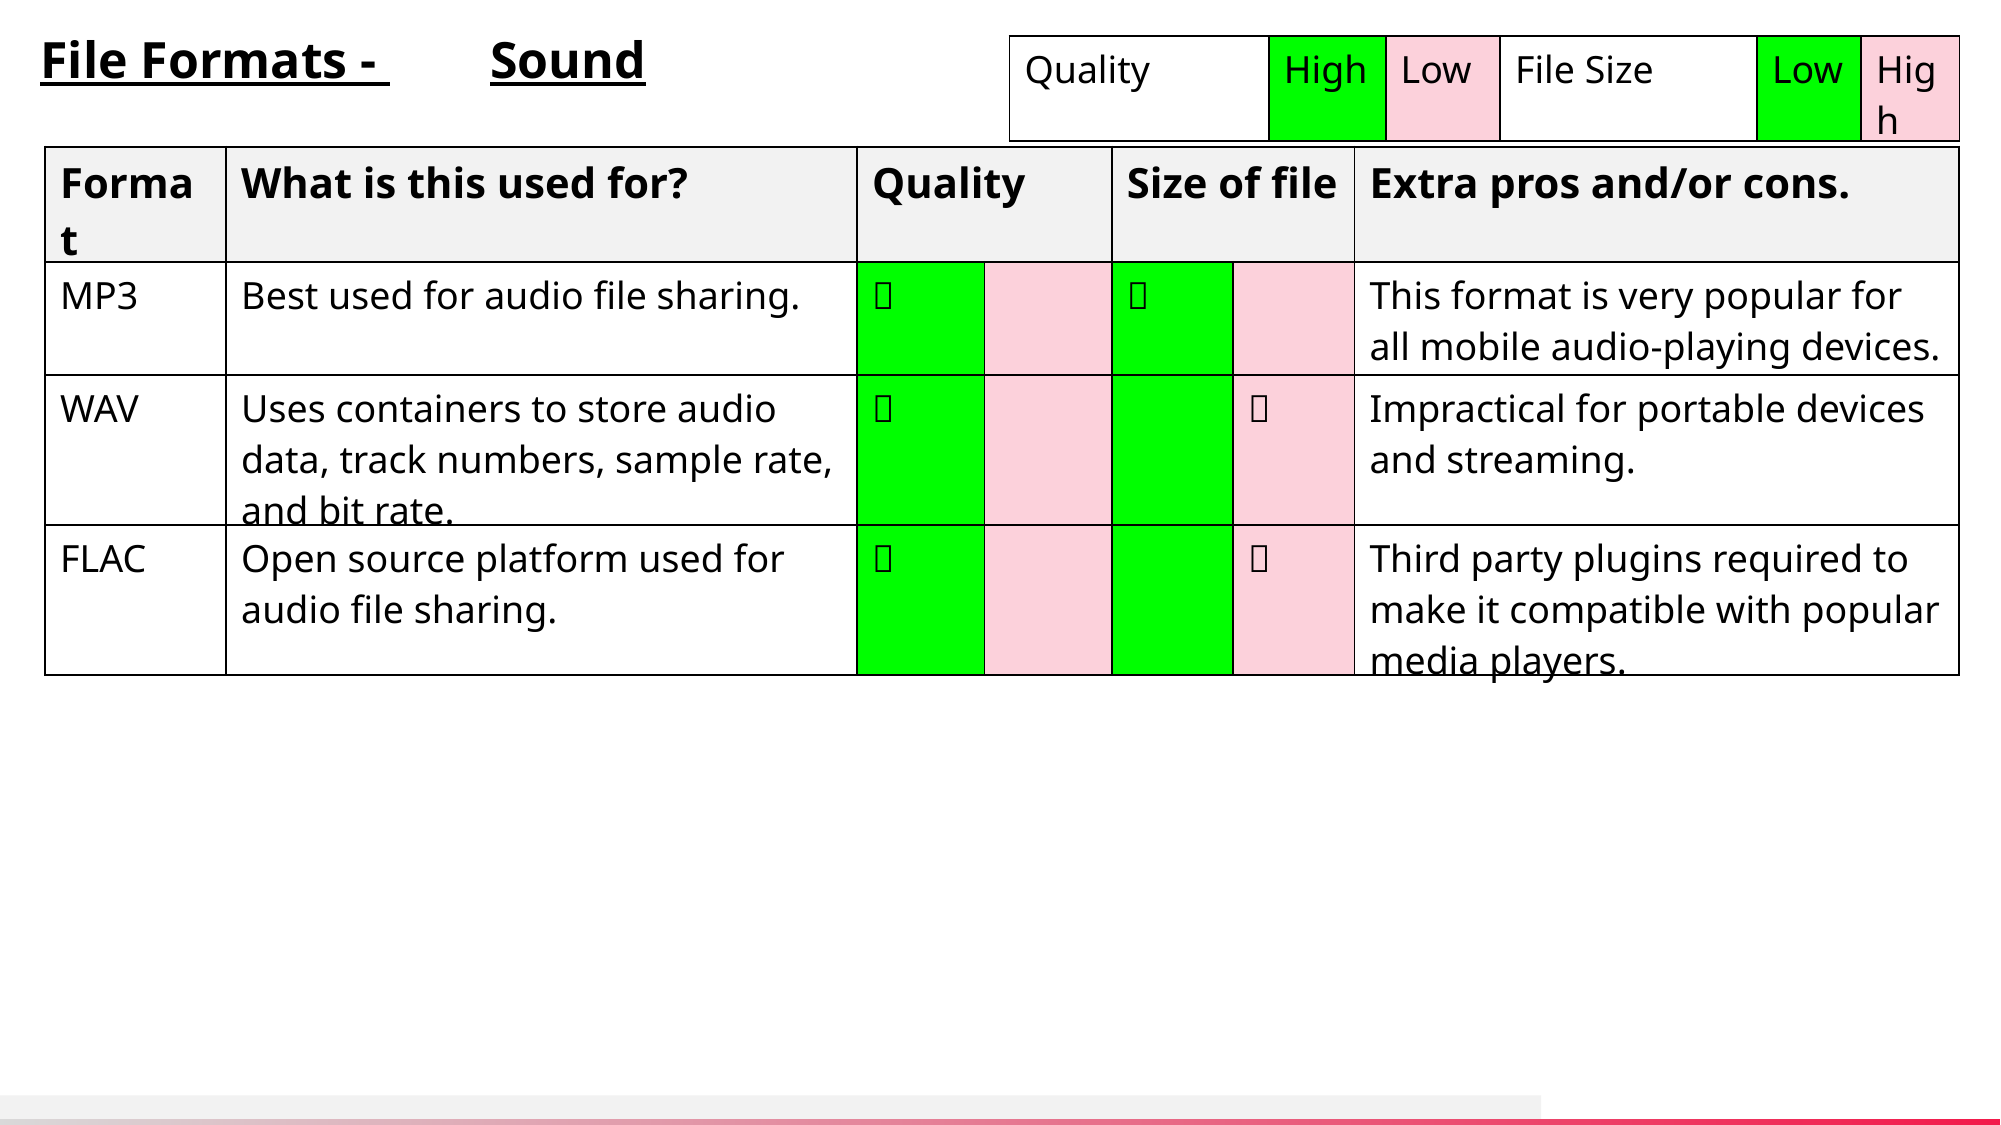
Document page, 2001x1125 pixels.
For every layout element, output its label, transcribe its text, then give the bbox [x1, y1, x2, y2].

table_header Quality [1010, 37, 1268, 140]
table_cell Impractical for portable devices and streaming. [1355, 376, 1958, 524]
table_header High [1270, 37, 1385, 140]
table_cell MP3 [46, 263, 225, 374]
table_cell  [1234, 376, 1354, 524]
table_cell FLAC [46, 526, 225, 674]
table_header Extra pros and/or cons. [1355, 148, 1958, 261]
table_header Format [46, 148, 225, 261]
table_cell Best used for audio file sharing. [227, 263, 856, 374]
table_cell  [1113, 263, 1232, 374]
table_cell [985, 376, 1111, 524]
table_cell [1113, 376, 1232, 524]
table_header Quality [858, 148, 1111, 261]
table_cell WAV [46, 376, 225, 524]
table_header Low [1387, 37, 1499, 140]
table_header Size of file [1113, 148, 1354, 261]
table_cell [985, 263, 1111, 374]
table_cell  [858, 376, 984, 524]
text_box File Formats - Sound [25, 21, 1095, 96]
table_header What is this used for? [227, 148, 856, 261]
table_header Low [1758, 37, 1860, 140]
table_cell [1113, 526, 1232, 674]
table_cell  [858, 263, 984, 374]
table_header File Size [1501, 37, 1756, 140]
table_cell [985, 526, 1111, 674]
table_cell Open source platform used for audio file sharing. [227, 526, 856, 674]
table_cell  [858, 526, 984, 674]
table_cell Third party plugins required to make it compatible with popular media players. [1355, 526, 1958, 674]
table_cell  [1234, 526, 1354, 674]
table_cell [1234, 263, 1354, 374]
table_cell This format is very popular for all mobile audio-playing devices. [1355, 263, 1958, 374]
table_header High [1862, 37, 1959, 140]
table_cell Uses containers to store audio data, track numbers, sample rate, and bit rate. [227, 376, 856, 524]
